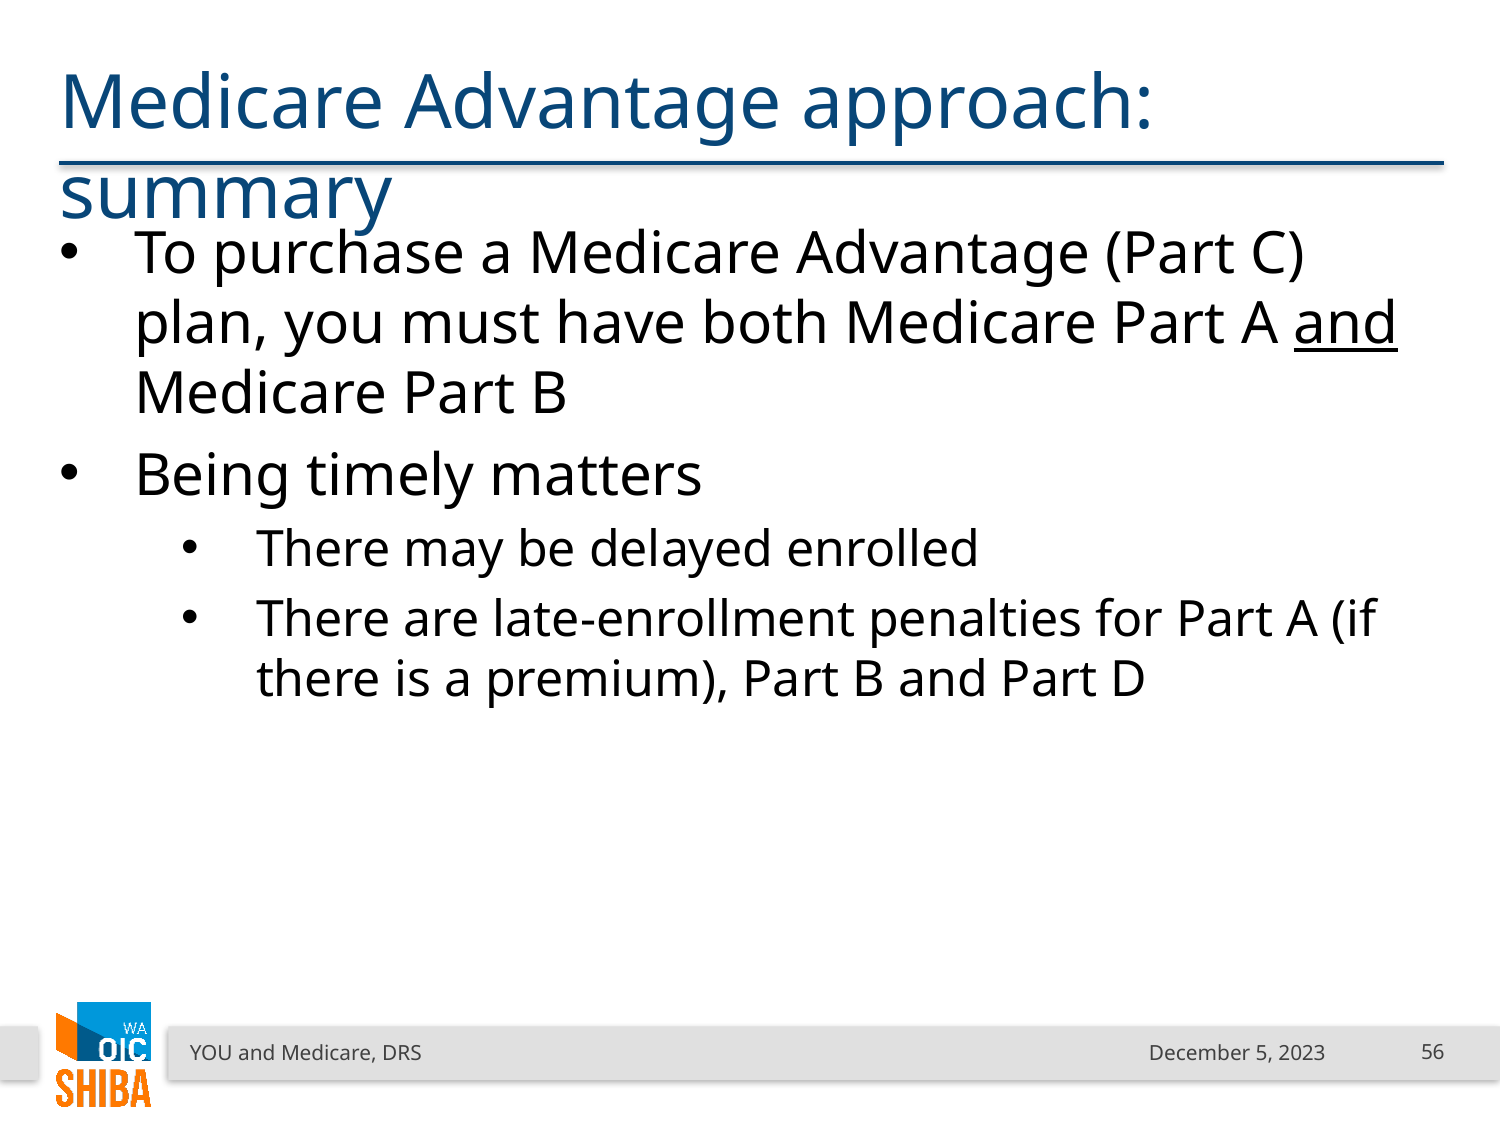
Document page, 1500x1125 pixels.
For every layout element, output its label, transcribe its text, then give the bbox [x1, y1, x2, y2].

picture [56, 1002, 151, 1107]
list To purchase a Medicare Advantage (Part C) plan, you must have both Medicare Part A and Medicare Part B Being timely matters There may be delayed enrolled There are late-enrollment penalties for Part A (if there is a premium), Part B and Part D [59, 215, 1445, 958]
slide_number 56 [1339, 1035, 1445, 1069]
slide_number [975, 1035, 1326, 1069]
footer YOU and Medicare, DRS [190, 1035, 785, 1069]
title Medicare Advantage approach: summary [59, 53, 1445, 164]
